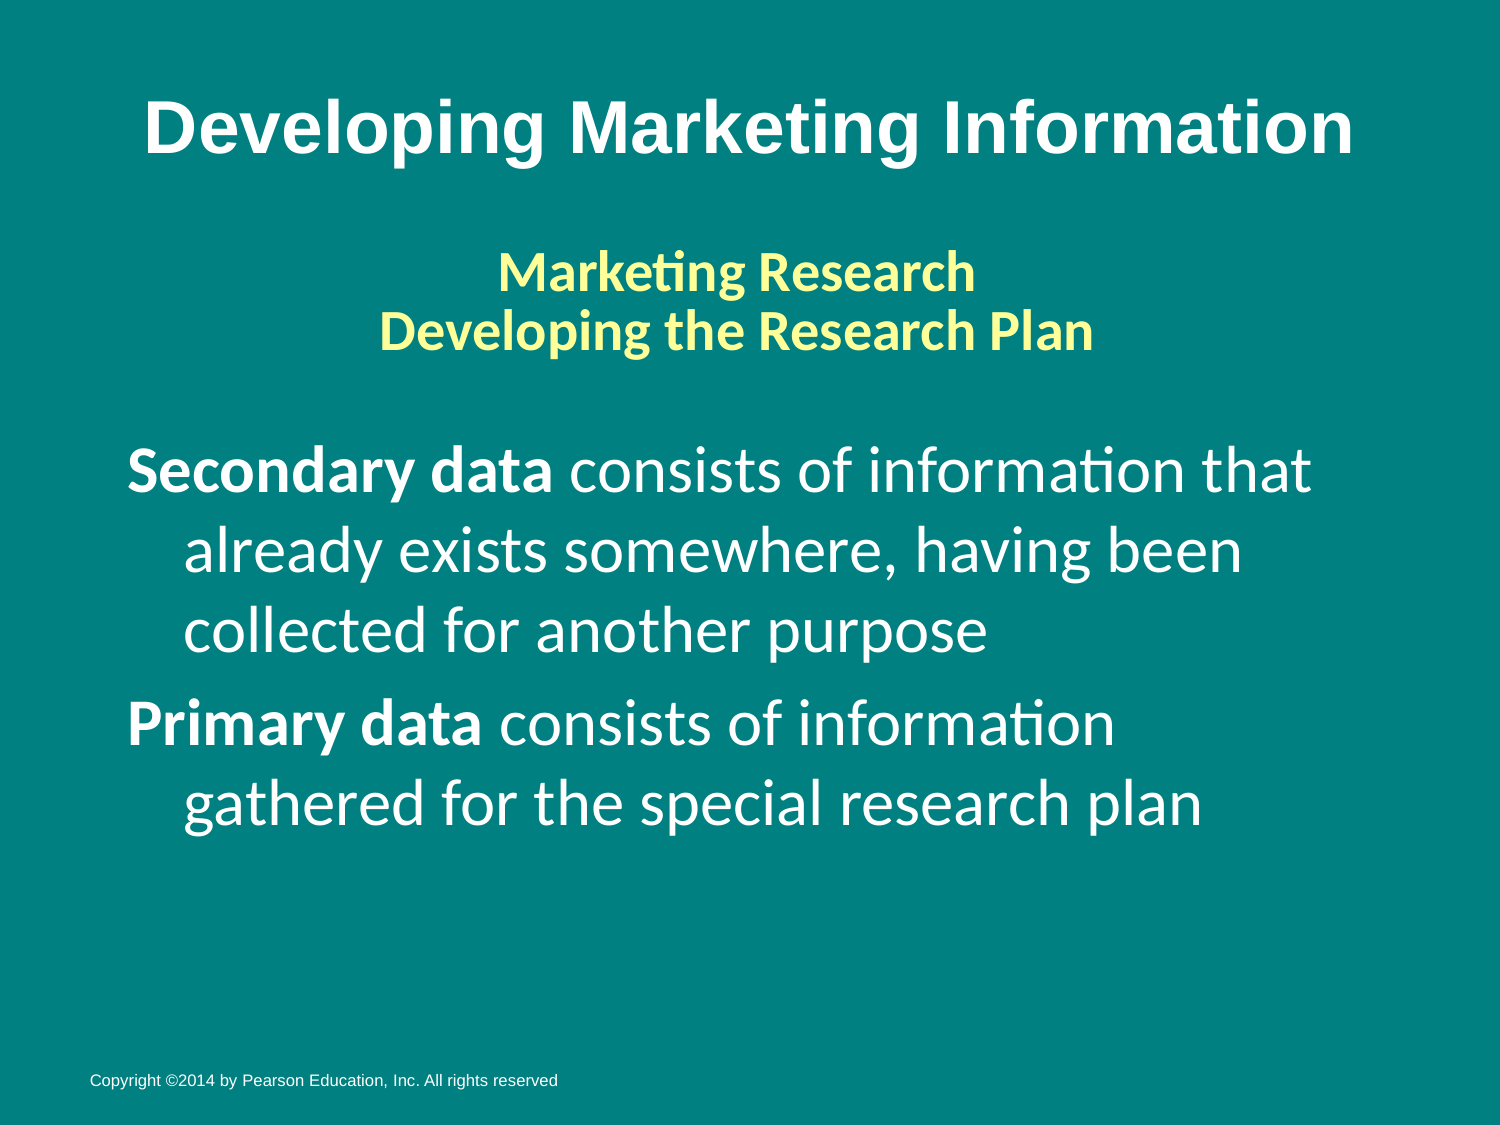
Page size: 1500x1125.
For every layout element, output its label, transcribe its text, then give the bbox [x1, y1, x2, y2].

title Developing Marketing Information [112, 37, 1388, 226]
text_box Copyright ©2014 by Pearson Education, Inc. All rights reserved [74, 1062, 825, 1098]
list Secondary data consists of information that already exists somewhere, having been collected for another purpose Primary data consists of information gathered for the special research plan [112, 324, 1388, 1001]
list Marketing Research Developing the Research Plan [149, 237, 1326, 301]
